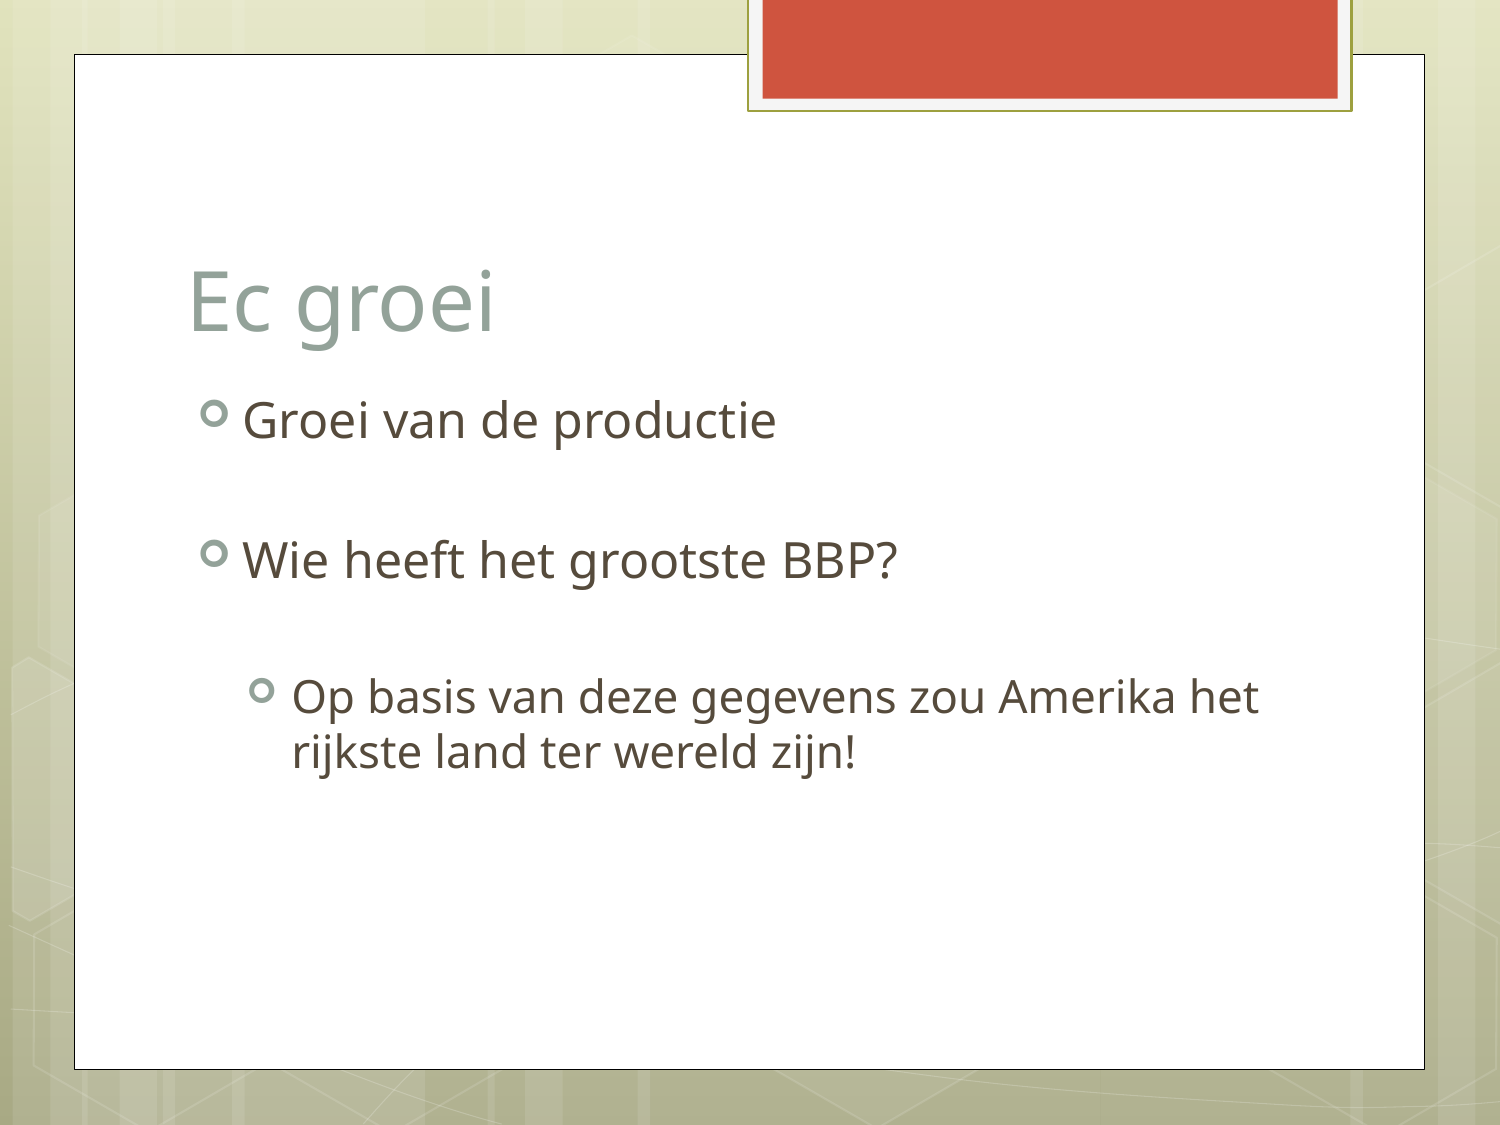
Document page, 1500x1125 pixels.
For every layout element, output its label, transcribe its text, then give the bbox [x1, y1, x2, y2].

list Groei van de productie Wie heeft het grootste BBP? Op basis van deze gegevens zou Amerika het rijkste land ter wereld zijn! [171, 381, 1283, 957]
title Ec groei [171, 168, 1324, 357]
